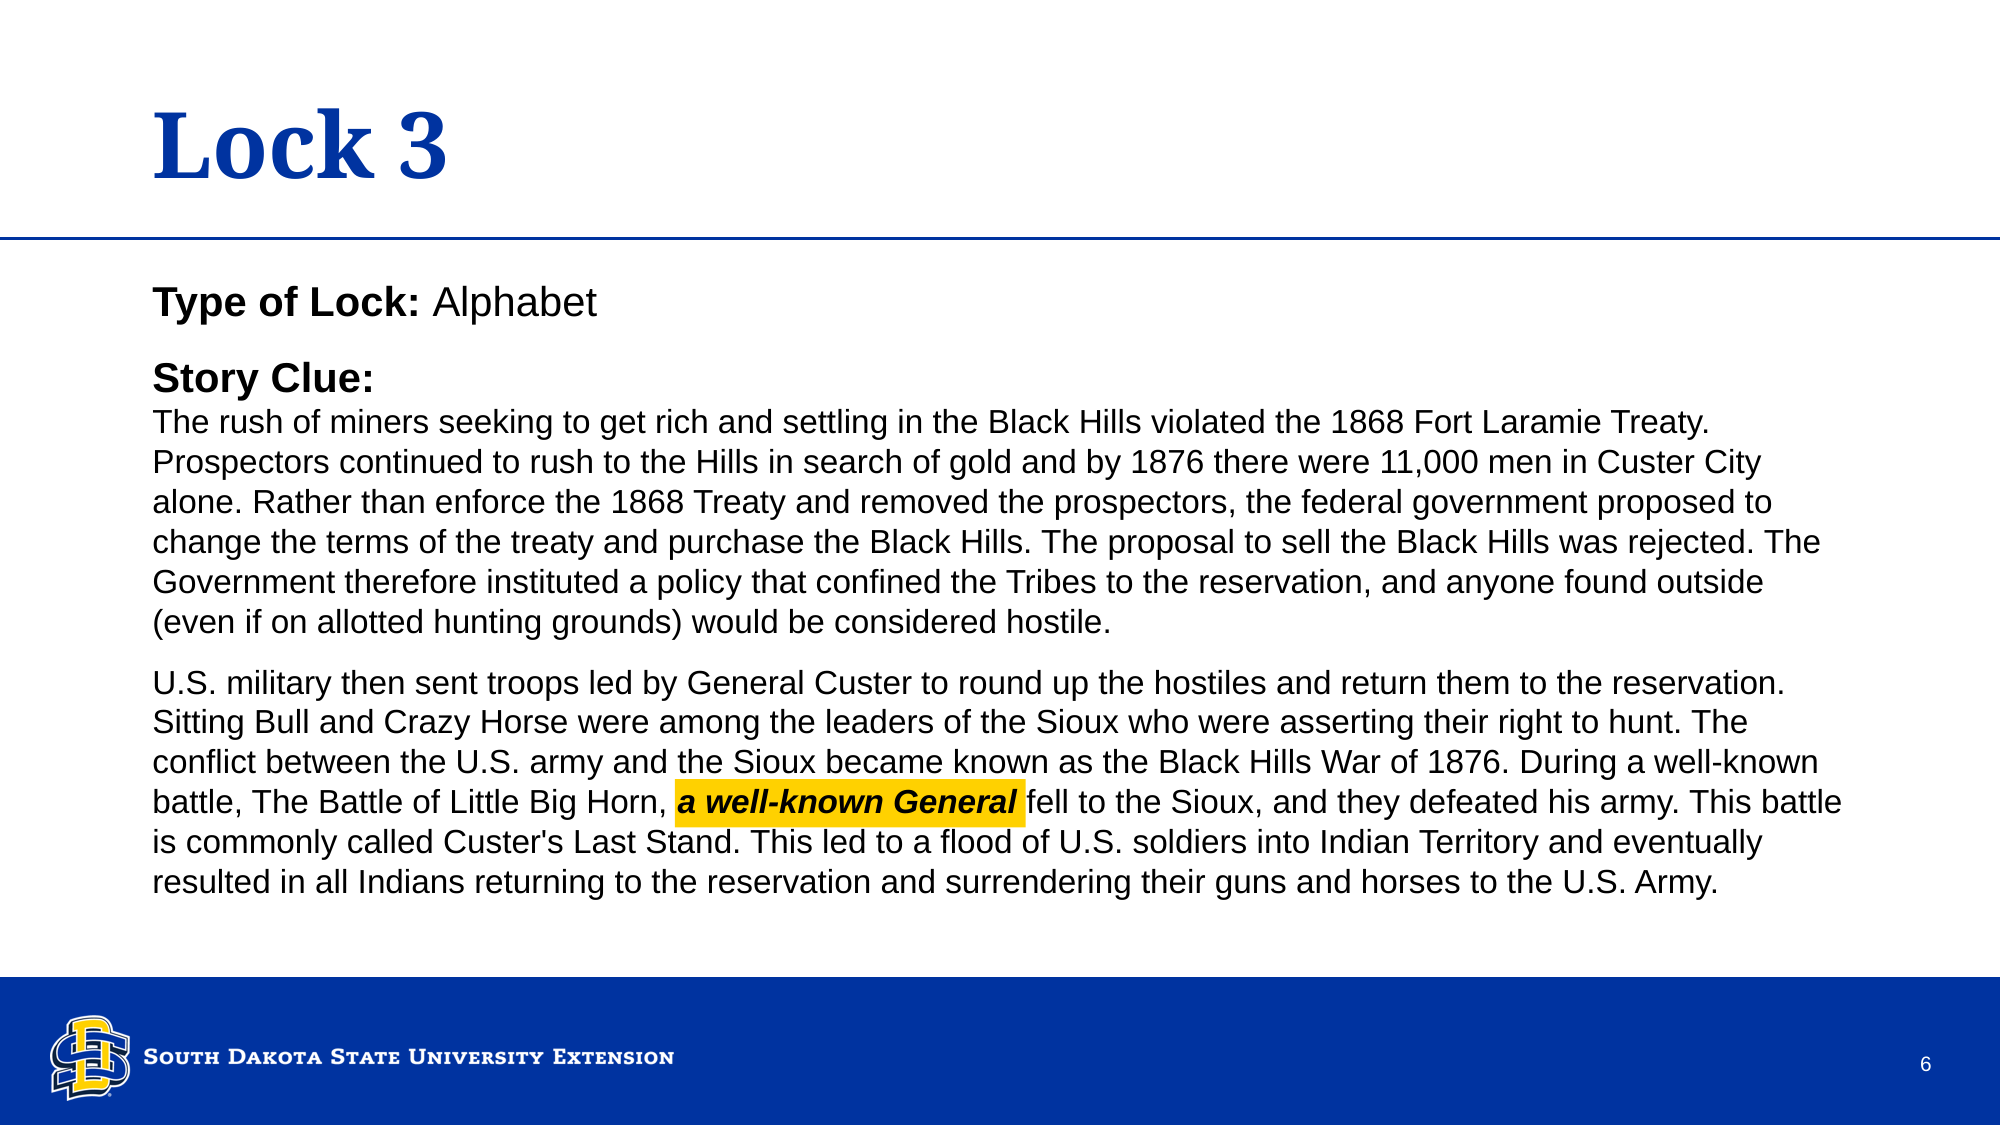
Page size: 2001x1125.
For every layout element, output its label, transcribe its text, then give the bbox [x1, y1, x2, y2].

picture [50, 1015, 674, 1101]
list Type of Lock: Alphabet Story Clue: The rush of miners seeking to get rich and settling in the Black Hills violated the 1868 Fort Laramie Treaty. Prospectors continued to rush to the Hills in search of gold and by 1876 there were 11,000 men in Custer City alone. Rather than enforce the 1868 Treaty and removed the prospectors, the federal government proposed to change the terms of the treaty and purchase the Black Hills. The proposal to sell the Black Hills was rejected. The Government therefore instituted a policy that confined the Tribes to the reservation, and anyone found outside (even if on allotted hunting grounds) would be considered hostile. U.S. military then sent troops led by General Custer to round up the hostiles and return them to the reservation. Sitting Bull and Crazy Horse were among the leaders of the Sioux who were asserting their right to hunt. The conflict between the U.S. army and the Sioux became known as the Black Hills War of 1876. During a well-known battle, The Battle of Little Big Horn, a well-known General fell to the Sioux, and they defeated his army. This battle is commonly called Custer's Last Stand. This led to a flood of U.S. soldiers into Indian Territory and eventually resulted in all Indians returning to the reservation and surrendering their guns and horses to the U.S. Army. [137, 262, 1863, 946]
title Lock 3 – 1 [137, 59, 1863, 239]
